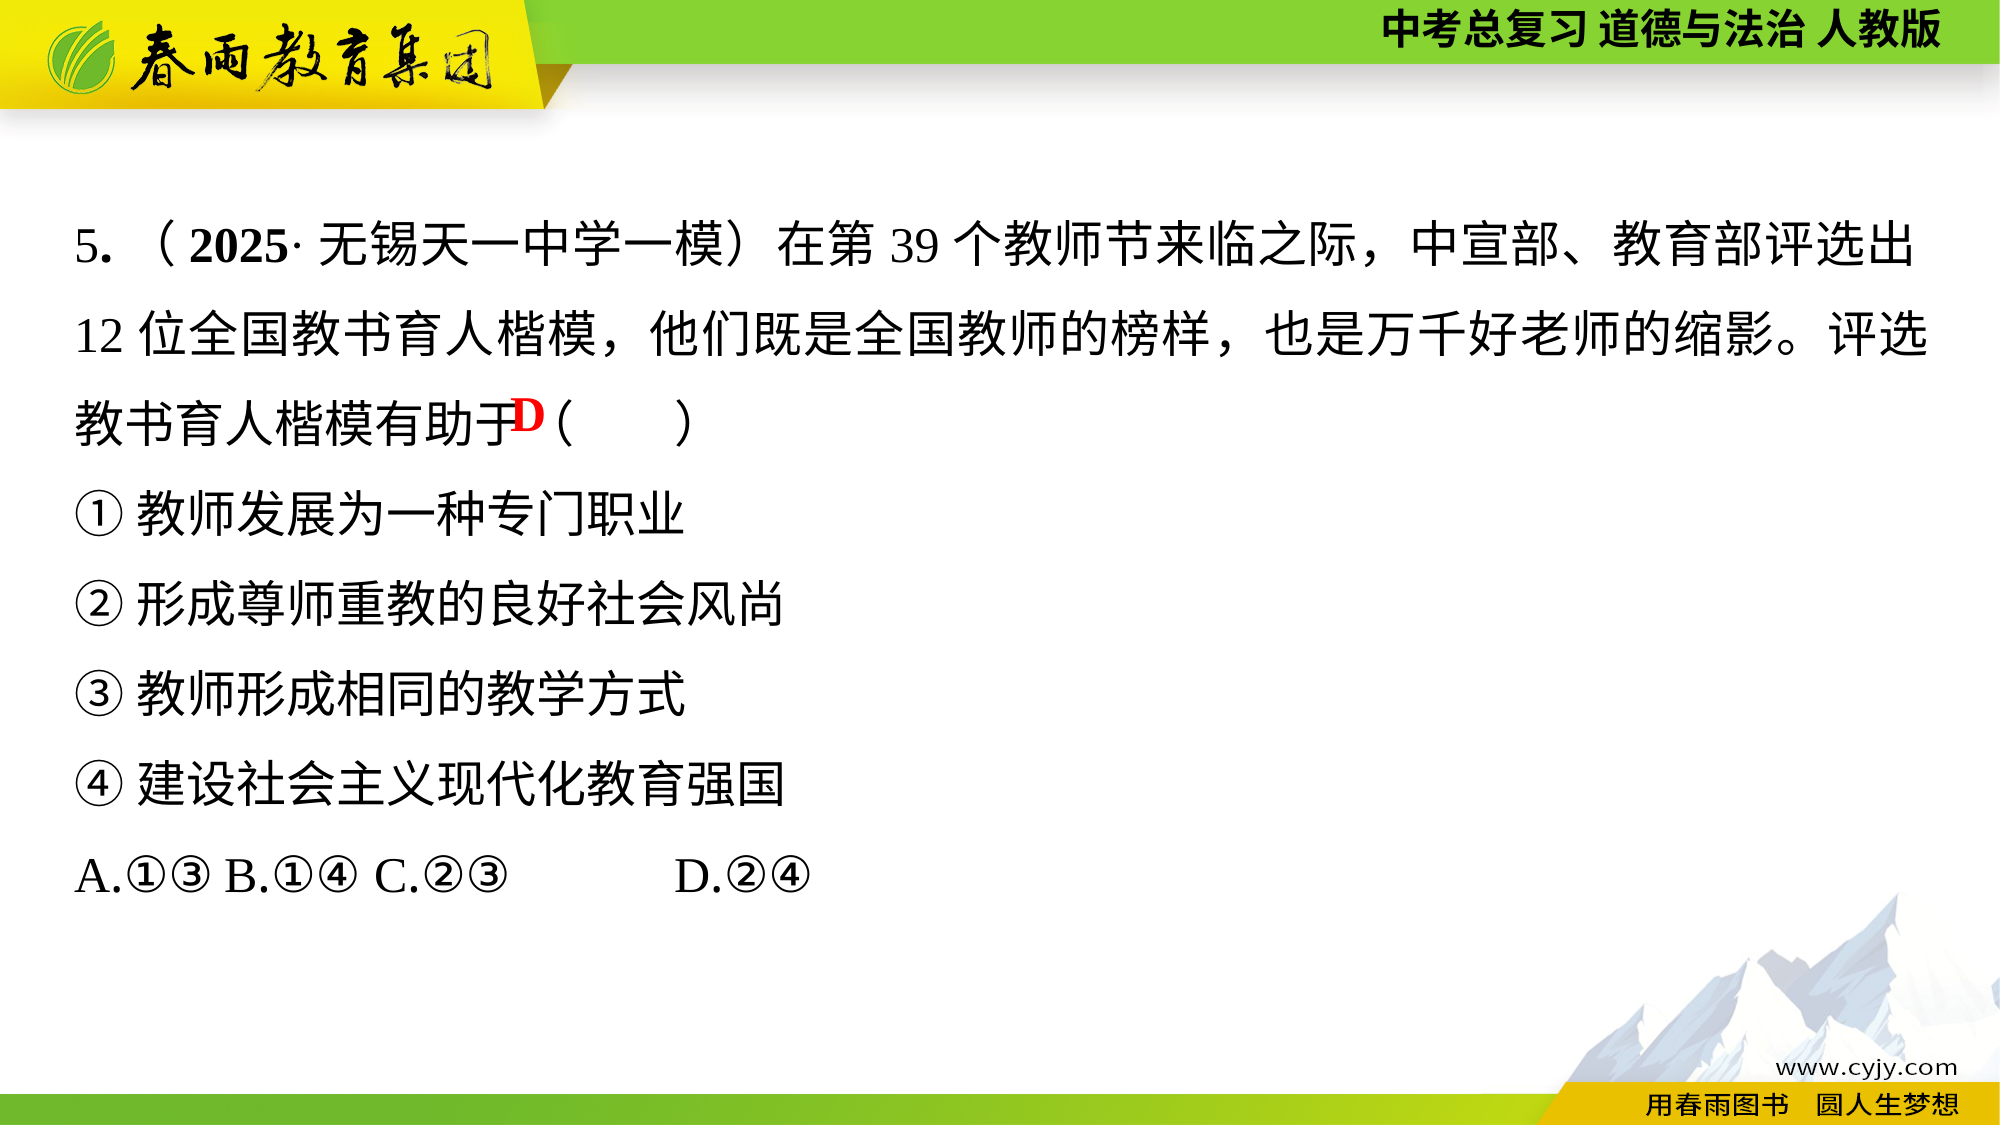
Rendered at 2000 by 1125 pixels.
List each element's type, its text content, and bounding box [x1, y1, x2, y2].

list 5.（2025·无锡天一中学一模）在第39个教师节来临之际，中宣部、教育部评选出12位全国教书育人楷模，他们既是全国教师的榜样，也是万千好老师的缩影。评选教书育人楷模有助于（ ） ①教师发展为一种专门职业 ②形成尊师重教的良好社会风尚 ③教师形成相同的教学方式 ④建设社会主义现代化教育强国 A.①③ B.①④ C.②③ D.②④ [59, 174, 1944, 917]
text_box D [495, 373, 561, 449]
picture [0, 0, 2000, 1125]
